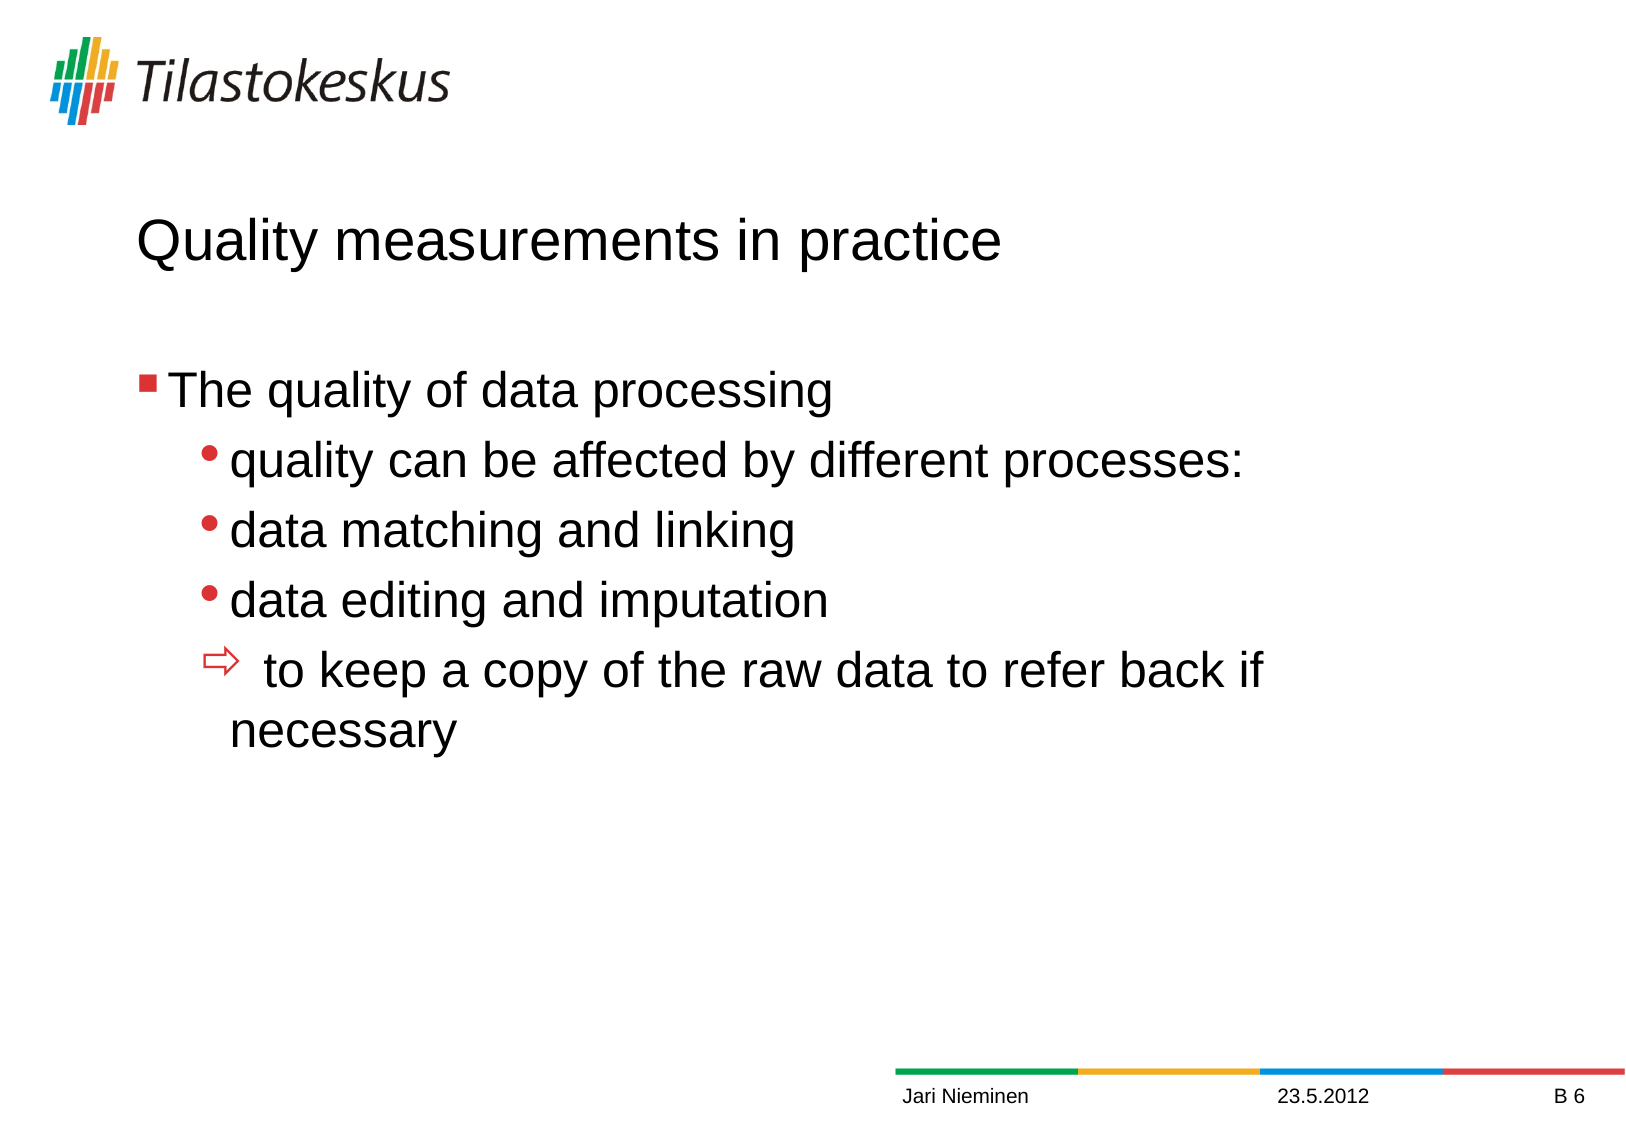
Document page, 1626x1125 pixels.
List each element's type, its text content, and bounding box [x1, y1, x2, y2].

picture [50, 37, 450, 125]
slide_number B 6 [1509, 1074, 1601, 1125]
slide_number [1262, 1074, 1509, 1125]
list The quality of data processing quality can be affected by different processes: data matching and linking data editing and imputation to keep a copy of the raw data to refer back if necessary [121, 349, 1504, 1001]
footer Jari Nieminen [887, 1074, 1251, 1125]
title Quality measurements in practice [121, 137, 1504, 338]
